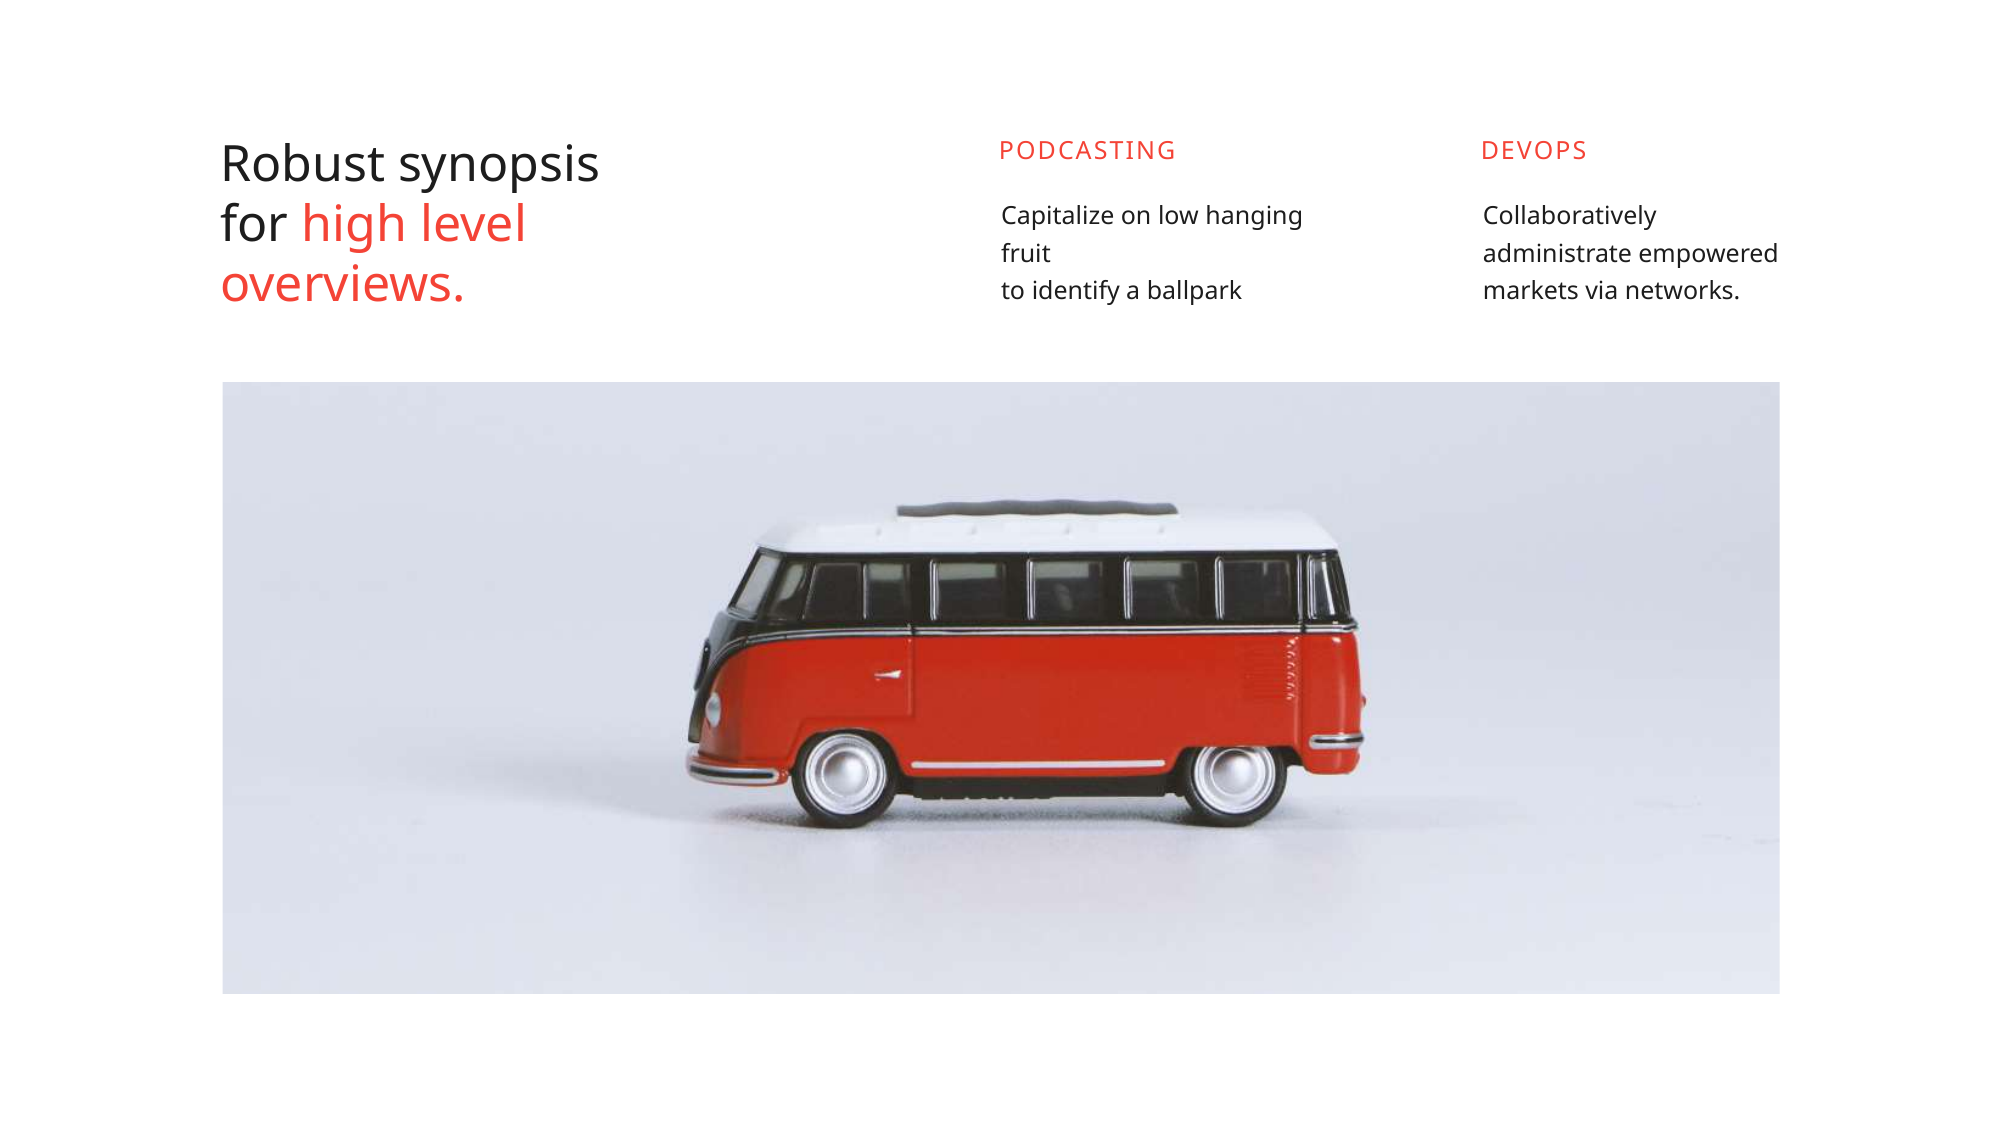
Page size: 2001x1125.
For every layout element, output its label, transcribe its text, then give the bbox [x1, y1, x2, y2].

text_box DEVOPS [1480, 128, 1778, 165]
text_box PODCASTING [998, 128, 1296, 165]
text_box Collaboratively administrate empowered markets via networks. [1482, 192, 1780, 305]
text_box Capitalize on low hanging fruit to identify a ballpark [1000, 192, 1353, 305]
text_box Robust synopsis for high level overviews. [220, 131, 908, 312]
picture [222, 382, 1780, 994]
